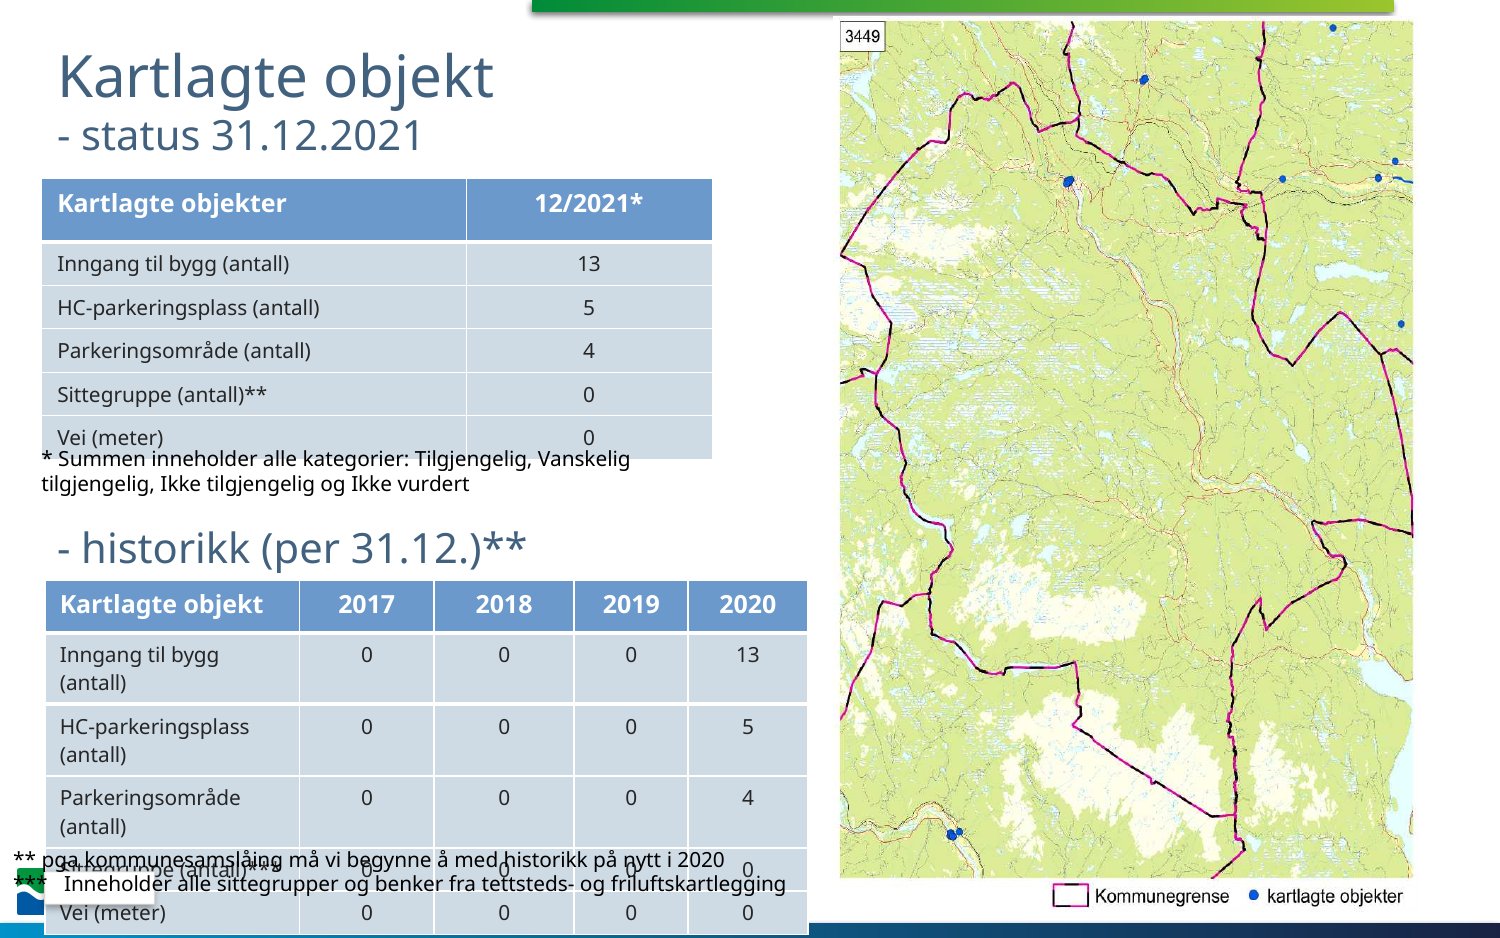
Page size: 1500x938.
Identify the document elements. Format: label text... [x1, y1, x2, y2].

table_cell 0 [575, 635, 687, 702]
picture [833, 16, 1419, 913]
table_cell 0 [300, 904, 433, 934]
table_cell 0 [802, 849, 807, 890]
table_header 2019 [575, 581, 687, 631]
table_header Kartlagte objekt [46, 581, 299, 631]
table_cell 0 [435, 635, 573, 702]
table_header Kartlagte objekter [42, 179, 466, 240]
table_cell 0 [435, 777, 573, 838]
table_header 12/2021* [467, 179, 712, 240]
table_header 2018 [435, 581, 573, 631]
table_cell Vei (meter) [42, 416, 466, 438]
table_cell Inngang til bygg (antall) [42, 244, 466, 285]
table_cell 0 [435, 706, 573, 775]
table_header 2020 [689, 581, 807, 631]
table_cell HC-parkeringsplass (antall) [46, 706, 299, 775]
table_cell 0 [435, 904, 573, 934]
text_box - historikk (per 31.12.)** [42, 496, 828, 580]
table_cell Inngang til bygg (antall) [46, 635, 299, 702]
table_cell 4 [467, 329, 712, 372]
table_cell 4 [689, 777, 807, 847]
table_cell 13 [467, 244, 712, 285]
table_cell Parkeringsområde (antall) [46, 777, 299, 838]
table_cell 0 [575, 706, 687, 775]
table_header 2017 [300, 581, 433, 631]
text_box Kartlagte objekt - status 31.12.2021 [42, 24, 828, 167]
table_cell 0 [575, 777, 687, 838]
table_cell Sittegruppe (antall)** [42, 373, 466, 415]
table_cell Vei (meter) [46, 904, 299, 934]
table_cell 5 [467, 286, 712, 328]
table_cell 0 [689, 892, 807, 934]
table_cell 0 [300, 777, 433, 838]
table_cell 5 [689, 706, 807, 775]
table_cell 0 [300, 635, 433, 702]
table_cell Parkeringsområde (antall) [42, 329, 466, 372]
table_cell HC-parkeringsplass (antall) [42, 286, 466, 328]
table_cell 0 [300, 706, 433, 775]
table_cell 0 [467, 373, 712, 415]
text_box * Summen inneholder alle kategorier: Tilgjengelig, Vanskelig tilgjengelig, Ikke tilgjengelig og Ikke vurdert [26, 438, 711, 504]
table_cell 0 [575, 904, 687, 934]
table_cell 0 [467, 416, 712, 459]
table_cell 13 [689, 635, 807, 702]
text_box ** pga kommunesamslåing må vi begynne å med historikk på nytt i 2020 *** Inneholder alle sittegrupper og benker fra tettsteds- og friluftskartlegging [0, 838, 802, 904]
